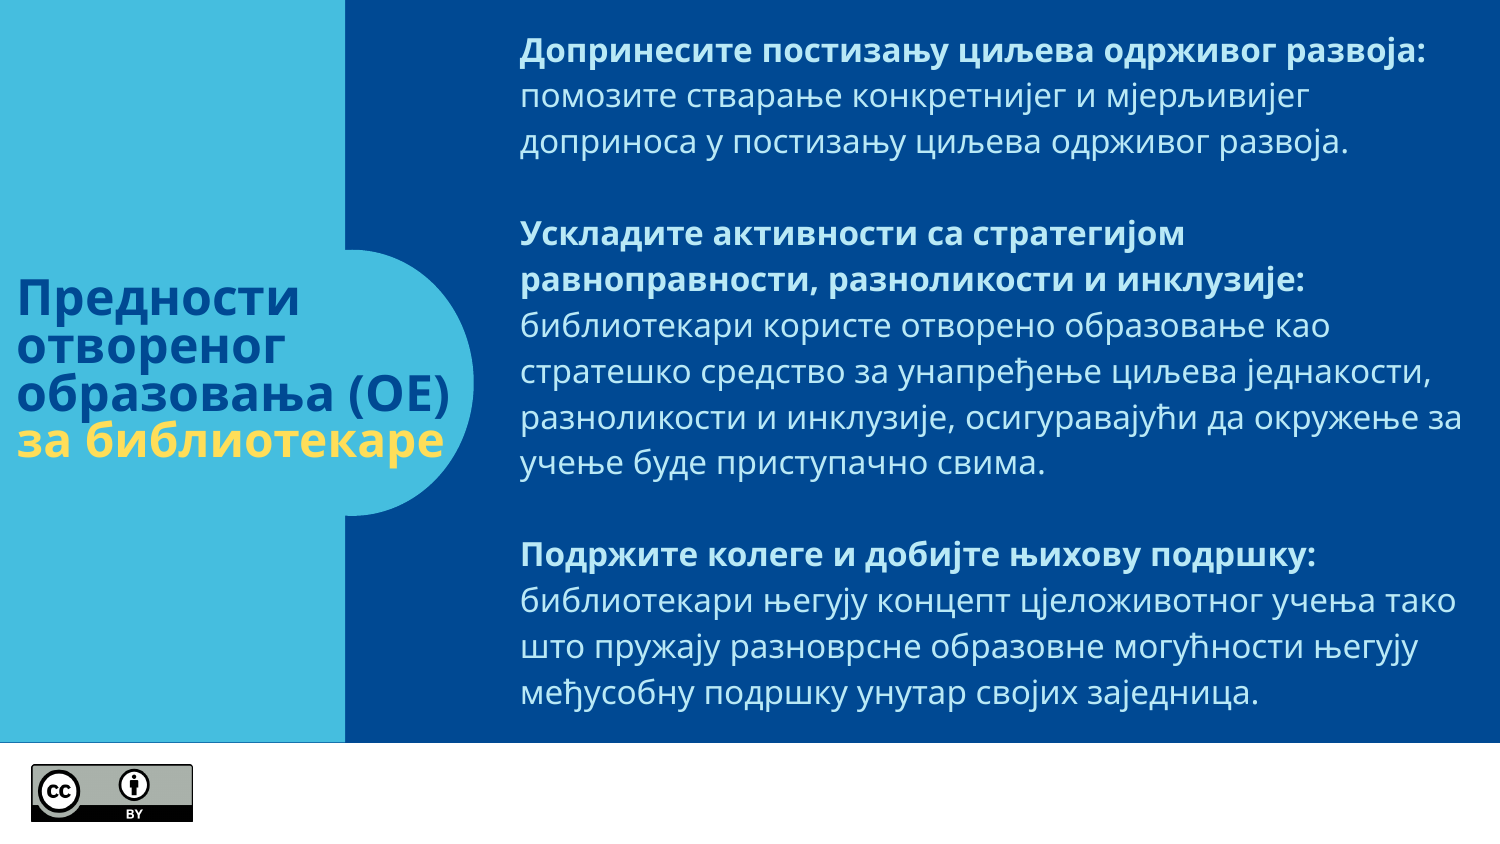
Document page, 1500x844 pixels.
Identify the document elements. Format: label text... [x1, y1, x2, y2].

text_box [301, 249, 404, 262]
text_box [0, 0, 346, 742]
picture [31, 764, 193, 822]
text_box [272, 483, 433, 516]
text_box Предности отвореног образовања (ОЕ) за библиотекаре [1, 262, 488, 483]
text_box Допринесите постизању циљева одрживог развоја: помозите стварање конкретнијег и мјерљивијег доприноса у постизању циљева одрживог развоја. Ускладите активности са стратегијом равноправности, разноликости и инклузије: библиотекари користе отворено образовање као стратешко средство за унапређење циљева једнакости, разноликости и инклузије, осигуравајући да окружење за учење буде приступачно свима. Подржите колеге и добијте њихову подршку: библиотекари његују концепт цјеложивотног учења тако што пружају разноврсне образовне могућности његују међусобну подршку унутар својих заједница. [505, 7, 1500, 726]
text_box [0, 750, 1500, 844]
